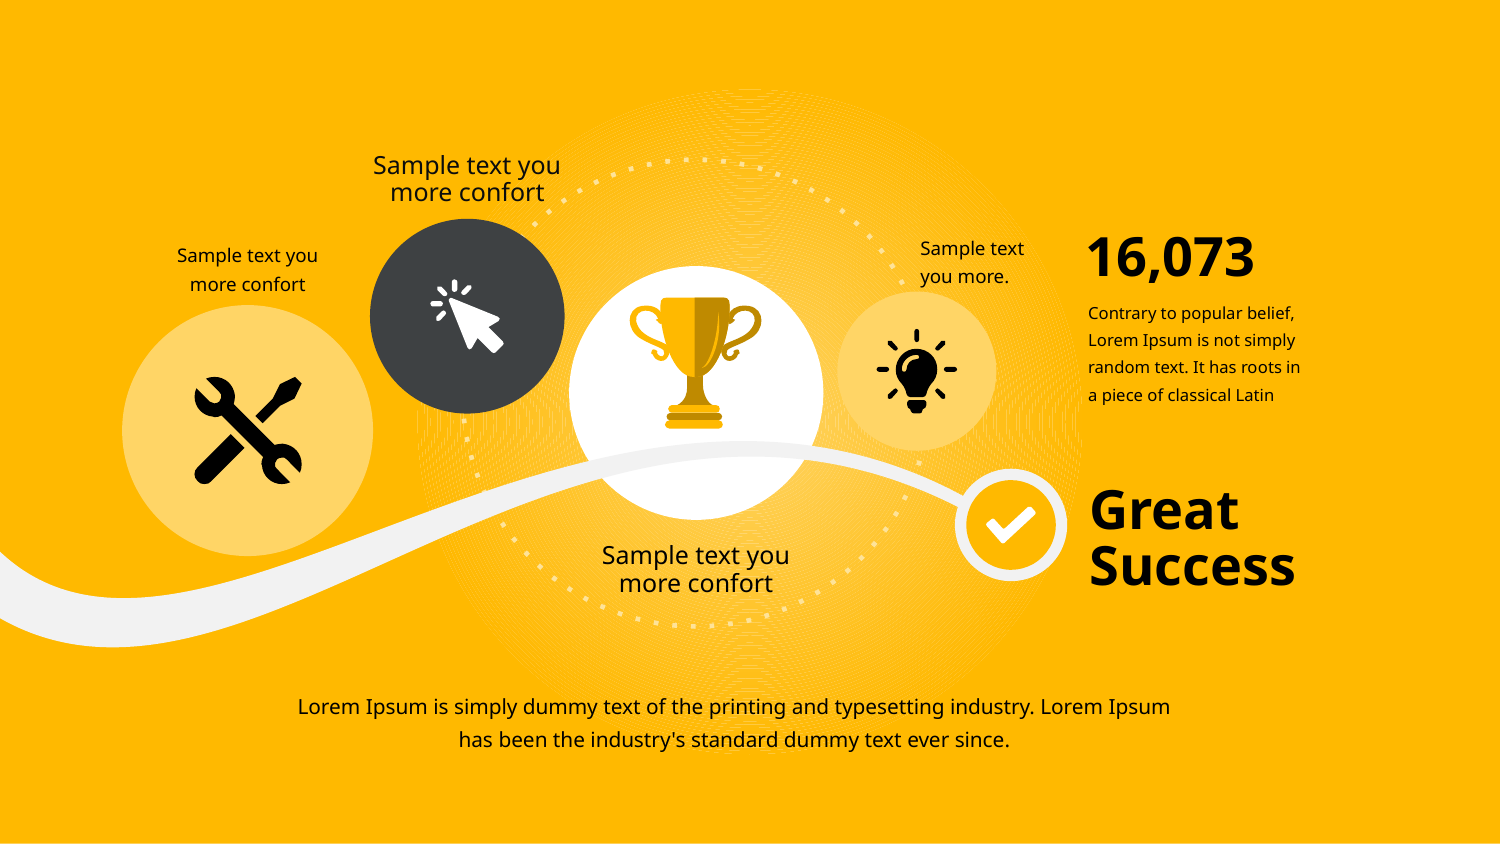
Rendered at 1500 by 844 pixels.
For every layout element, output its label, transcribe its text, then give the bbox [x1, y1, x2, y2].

text_box [935, 340, 946, 351]
text_box [907, 400, 927, 414]
text_box [0, 0, 1500, 844]
text_box [966, 480, 1056, 570]
text_box [914, 328, 920, 343]
text_box [451, 279, 458, 292]
text_box [986, 506, 1036, 544]
text_box [895, 348, 938, 398]
text_box [876, 366, 890, 372]
text_box Sample text you more confort [132, 232, 363, 292]
text_box [461, 285, 472, 295]
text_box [625, 297, 766, 429]
text_box [887, 388, 898, 399]
text_box [463, 159, 923, 491]
text_box [369, 218, 565, 414]
text_box [602, 457, 805, 520]
text_box [194, 376, 302, 485]
text_box Sample text you more confort [562, 537, 830, 596]
text_box [935, 388, 946, 399]
text_box Contrary to popular belief, Lorem Ipsum is not simply random text. It has roots in a piece of classical Latin [1076, 290, 1326, 397]
text_box Great Success [1077, 480, 1364, 589]
text_box [580, 596, 812, 627]
text_box [448, 297, 504, 354]
text_box 16,073 [1073, 216, 1276, 295]
text_box [437, 286, 448, 297]
text_box [436, 310, 447, 321]
text_box [954, 468, 1068, 582]
text_box Lorem Ipsum is simply dummy text of the printing and typesetting industry. Lorem Ipsum has been the industry's standard dummy text ever since. [271, 681, 1197, 746]
text_box [122, 305, 374, 557]
text_box [837, 291, 997, 451]
text_box [430, 301, 443, 307]
text_box Sample text you more. [909, 225, 1042, 284]
text_box Sample text you more confort [343, 146, 591, 205]
text_box [569, 266, 824, 460]
text_box [496, 460, 911, 585]
text_box [887, 340, 898, 351]
text_box [943, 366, 958, 372]
text_box [0, 441, 962, 648]
